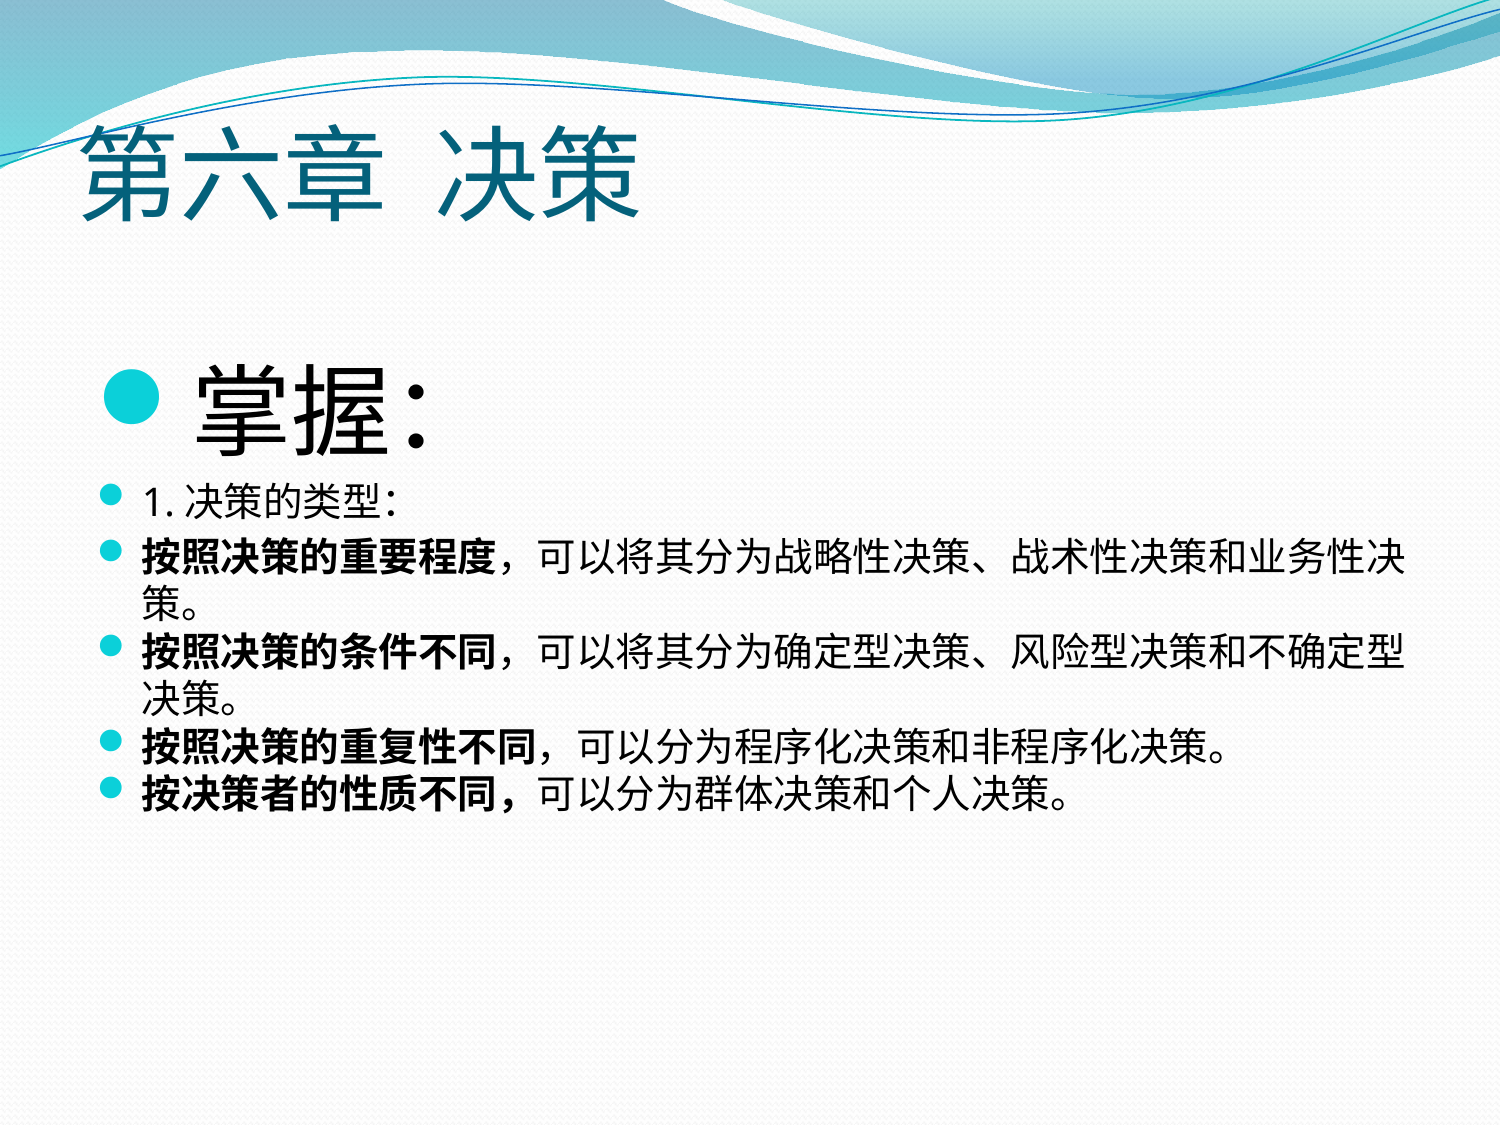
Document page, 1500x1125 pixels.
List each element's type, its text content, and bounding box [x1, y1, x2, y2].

list 掌握： 1.决策的类型： 按照决策的重要程度，可以将其分为战略性决策、战术性决策和业务性决策。 按照决策的条件不同，可以将其分为确定型决策、风险型决策和不确定型决策。 按照决策的重复性不同，可以分为程序化决策和非程序化决策。 按决策者的性质不同，可以分为群体决策和个人决策。 [82, 281, 1425, 1038]
title 第六章 决策 [75, 46, 1425, 235]
